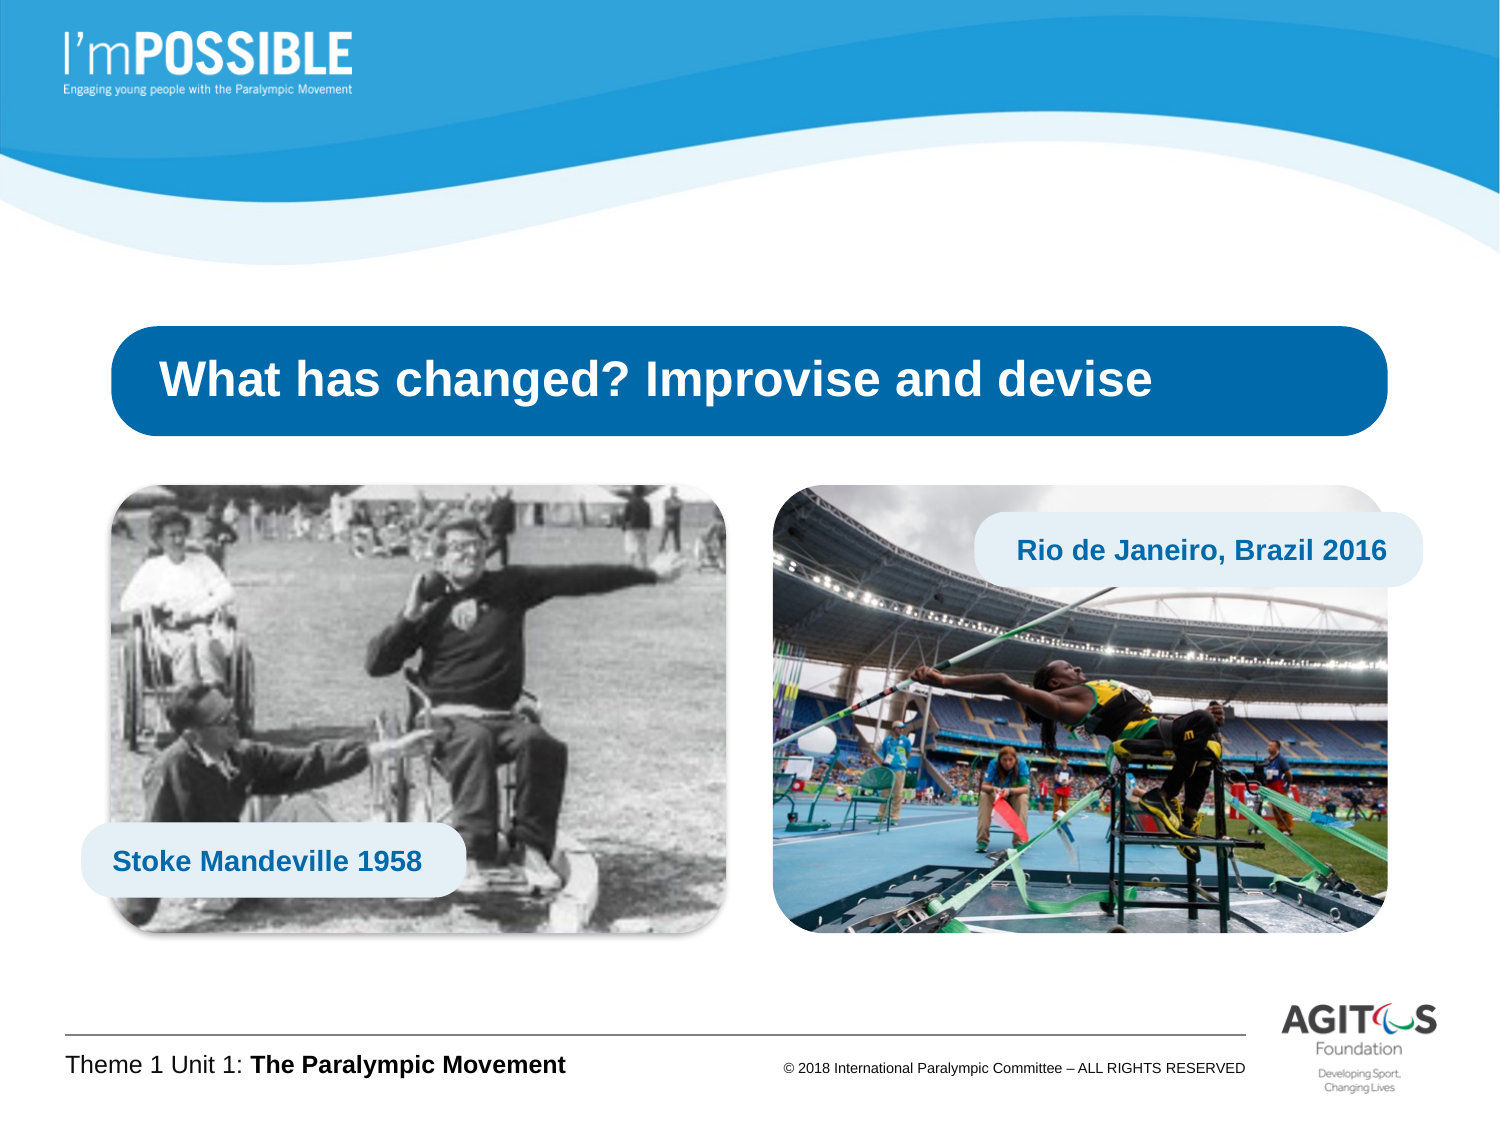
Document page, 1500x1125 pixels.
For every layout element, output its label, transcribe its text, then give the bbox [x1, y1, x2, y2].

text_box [974, 511, 1424, 588]
text_box What has changed? Improvise and devise [159, 338, 1247, 425]
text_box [80, 822, 467, 898]
picture [772, 484, 1388, 934]
text_box [110, 484, 727, 935]
text_box [109, 324, 1390, 439]
picture [1281, 1003, 1437, 1094]
picture [0, 0, 1500, 273]
